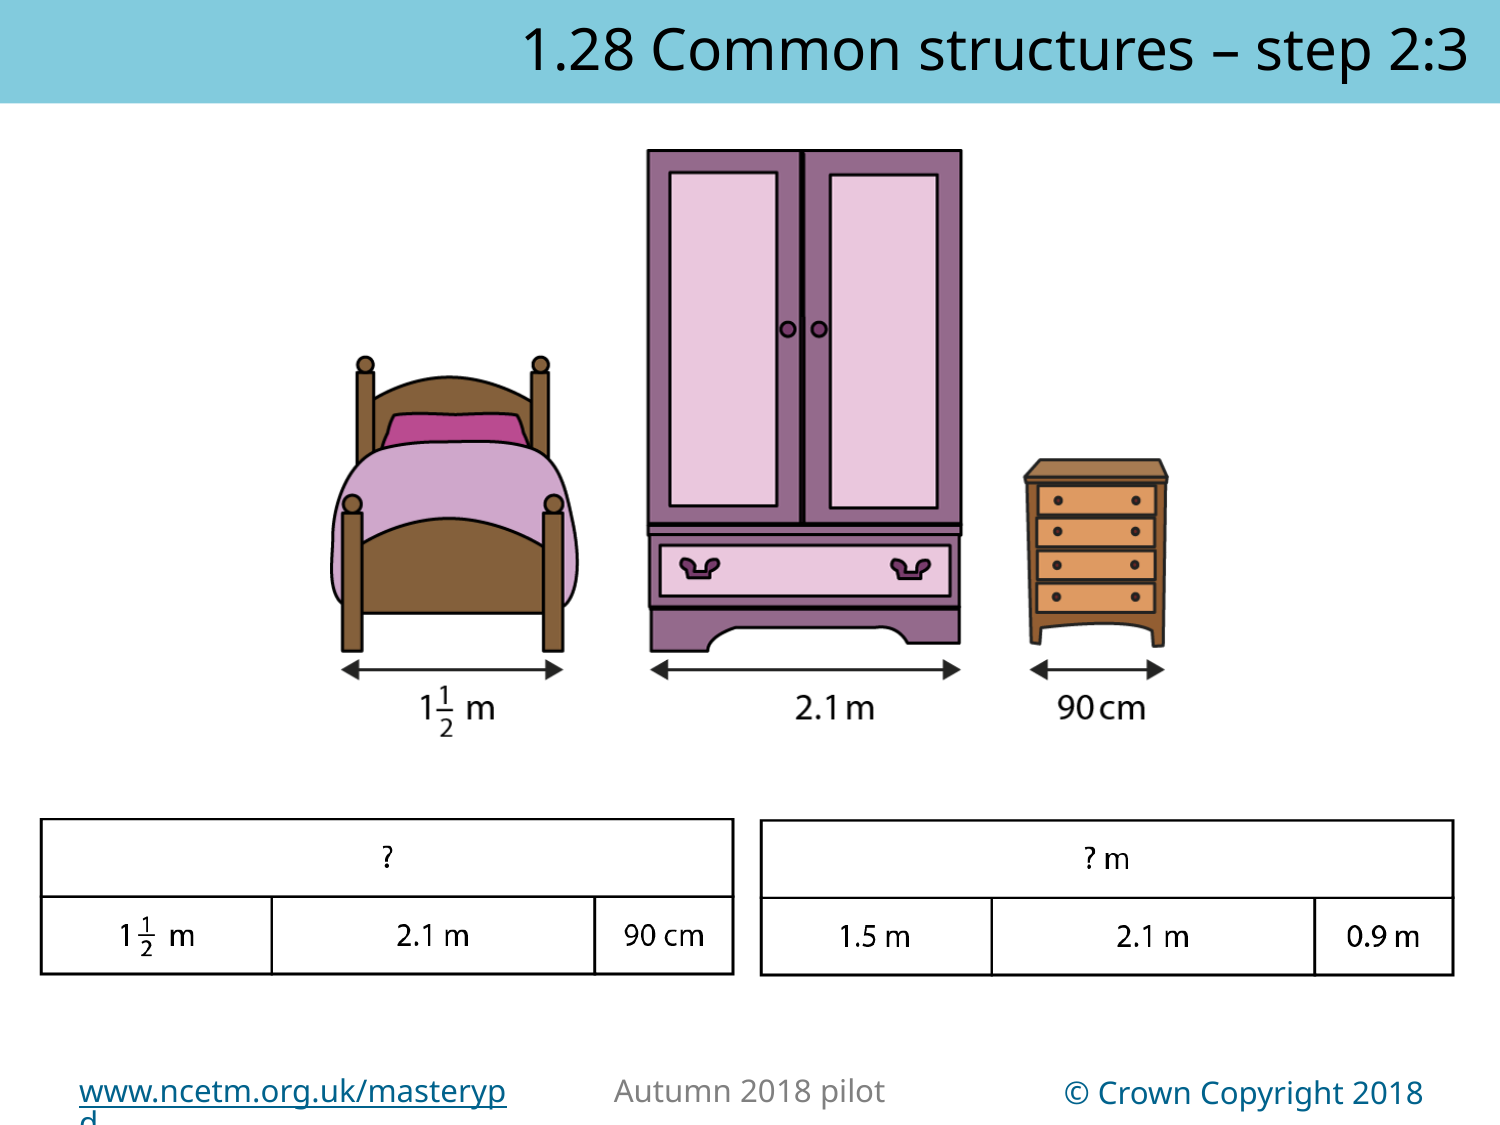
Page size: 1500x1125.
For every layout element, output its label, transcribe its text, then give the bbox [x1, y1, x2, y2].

list 1.28 Common structures – step 2:3 [0, 0, 1500, 104]
picture [20, 812, 1474, 981]
picture [330, 149, 1170, 743]
